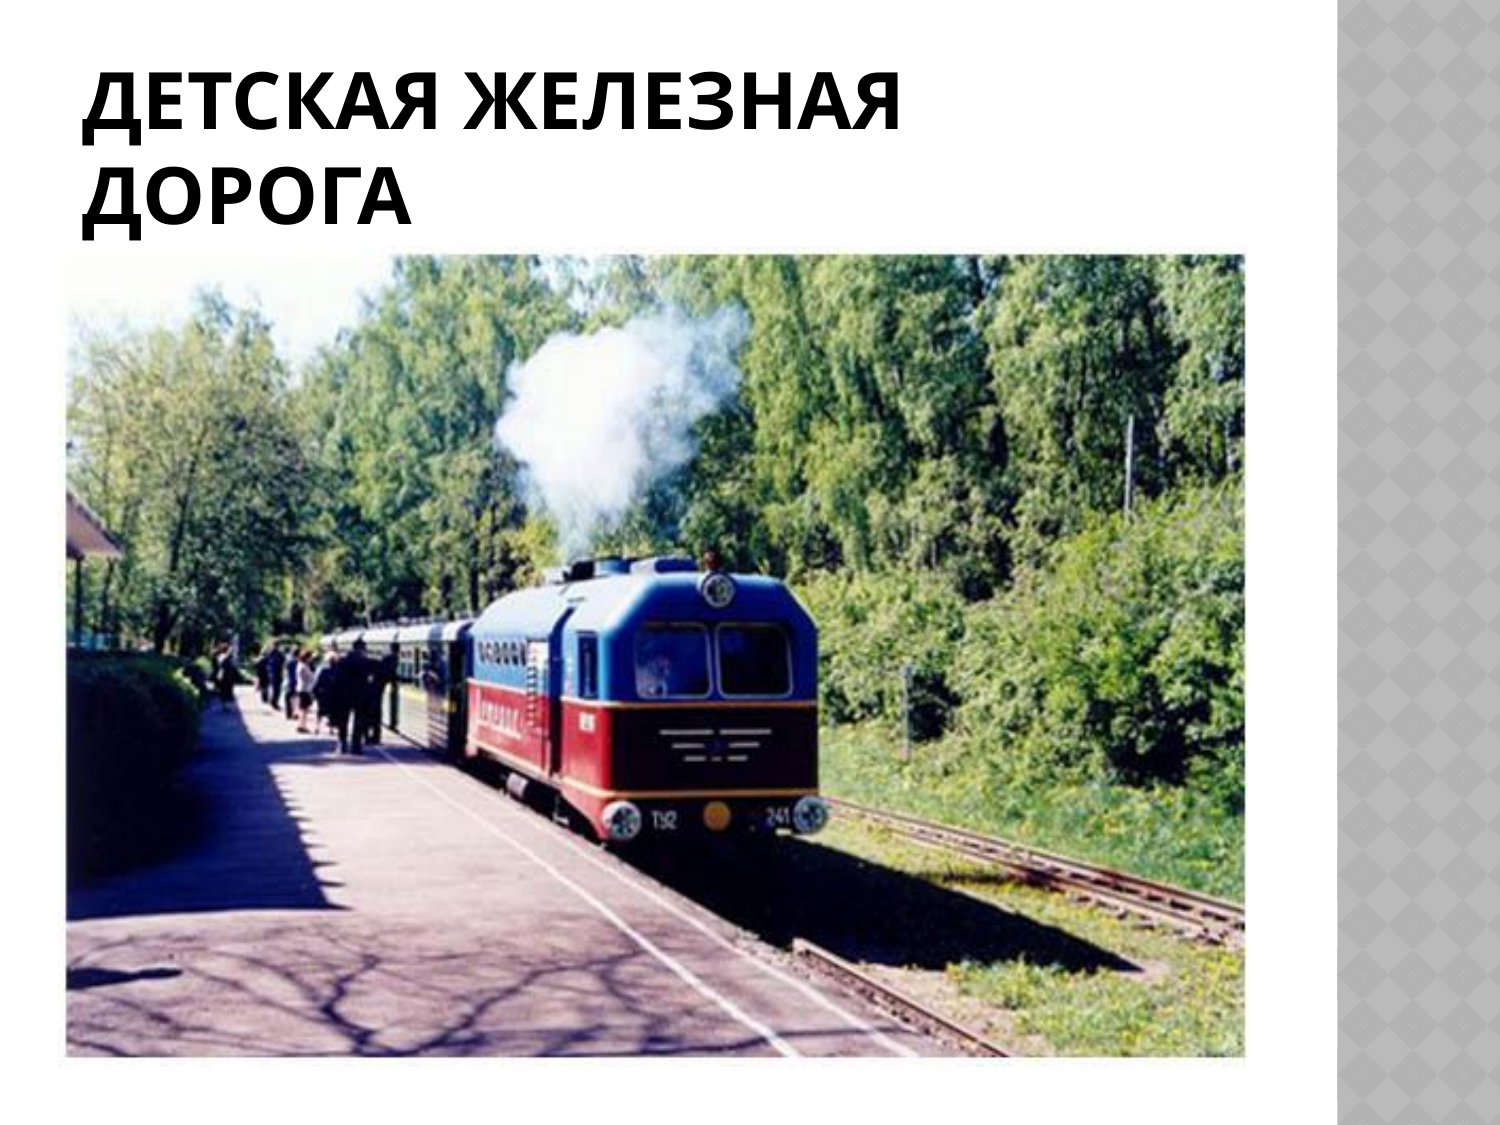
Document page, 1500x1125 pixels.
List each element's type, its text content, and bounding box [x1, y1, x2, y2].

title Детская железная дорога [75, 52, 1263, 240]
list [58, 245, 1255, 1067]
